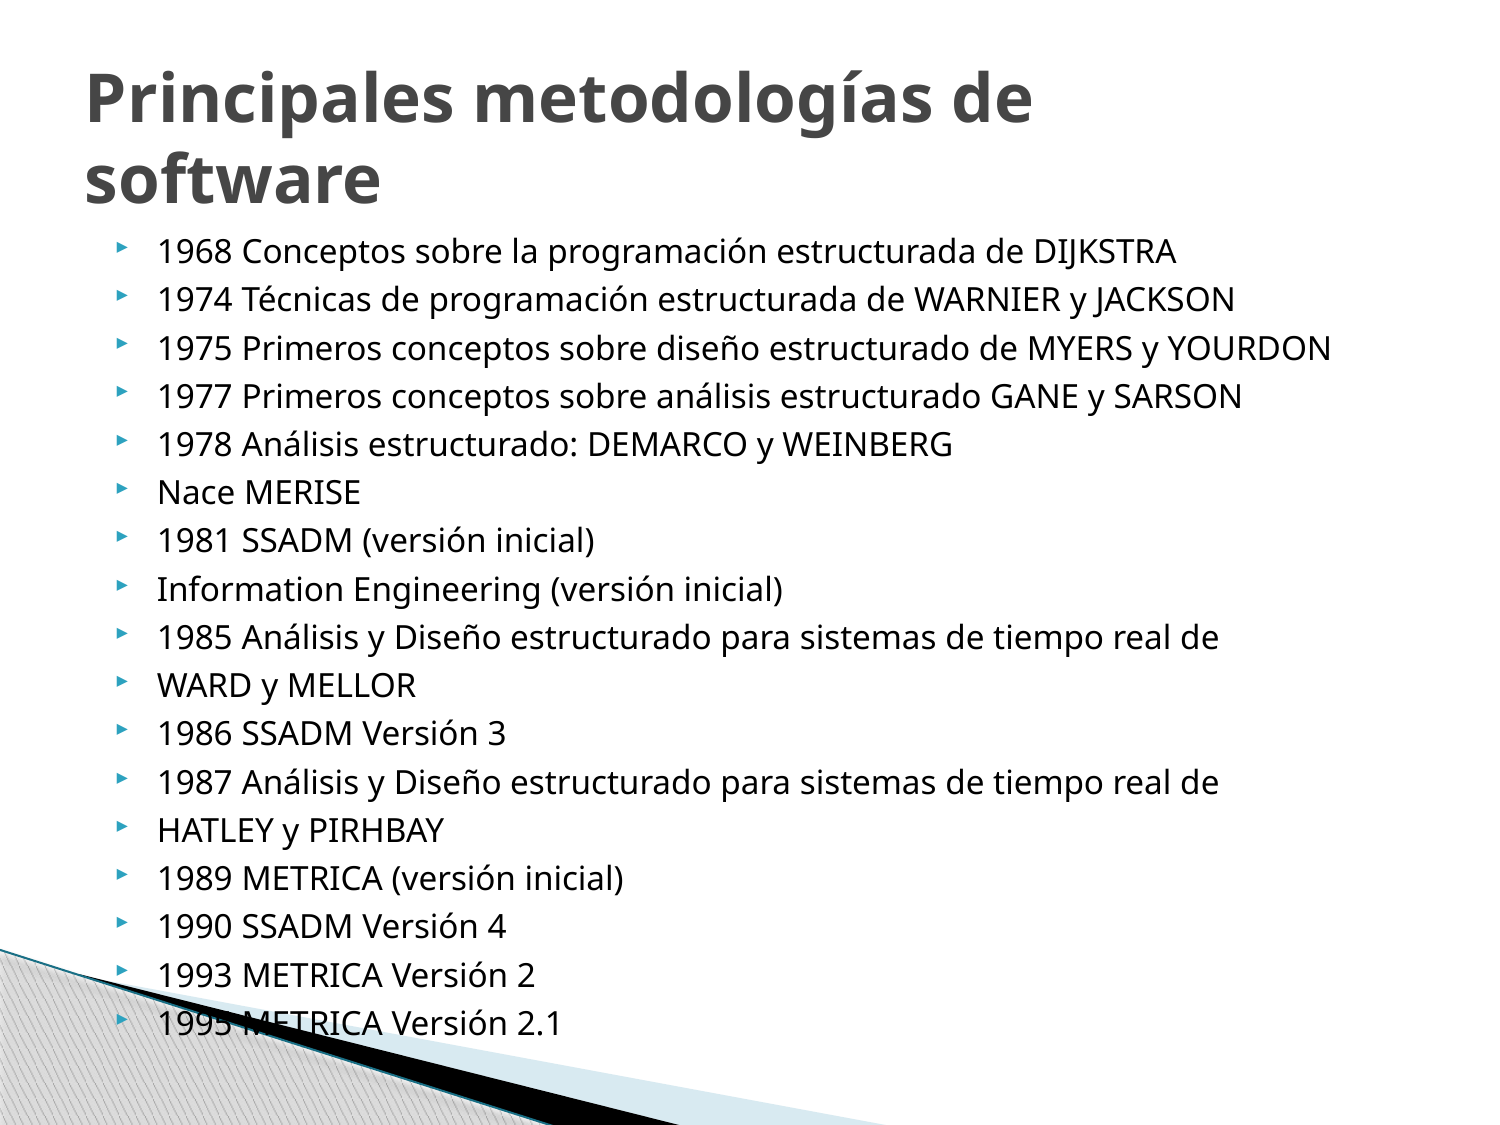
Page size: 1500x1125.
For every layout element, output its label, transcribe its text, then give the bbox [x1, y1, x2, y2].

list 1968 Conceptos sobre la programación estructurada de DIJKSTRA 1974 Técnicas de programación estructurada de WARNIER y JACKSON 1975 Primeros conceptos sobre diseño estructurado de MYERS y YOURDON 1977 Primeros conceptos sobre análisis estructurado GANE y SARSON 1978 Análisis estructurado: DEMARCO y WEINBERG Nace MERISE 1981 SSADM (versión inicial) Information Engineering (versión inicial) 1985 Análisis y Diseño estructurado para sistemas de tiempo real de WARD y MELLOR 1986 SSADM Versión 3 1987 Análisis y Diseño estructurado para sistemas de tiempo real de HATLEY y PIRHBAY 1989 METRICA (versión inicial) 1990 SSADM Versión 4 1993 METRICA Versión 2 1995 METRICA Versión 2.1 [81, 222, 1419, 1046]
title Principales metodologías de software [70, 46, 1449, 225]
